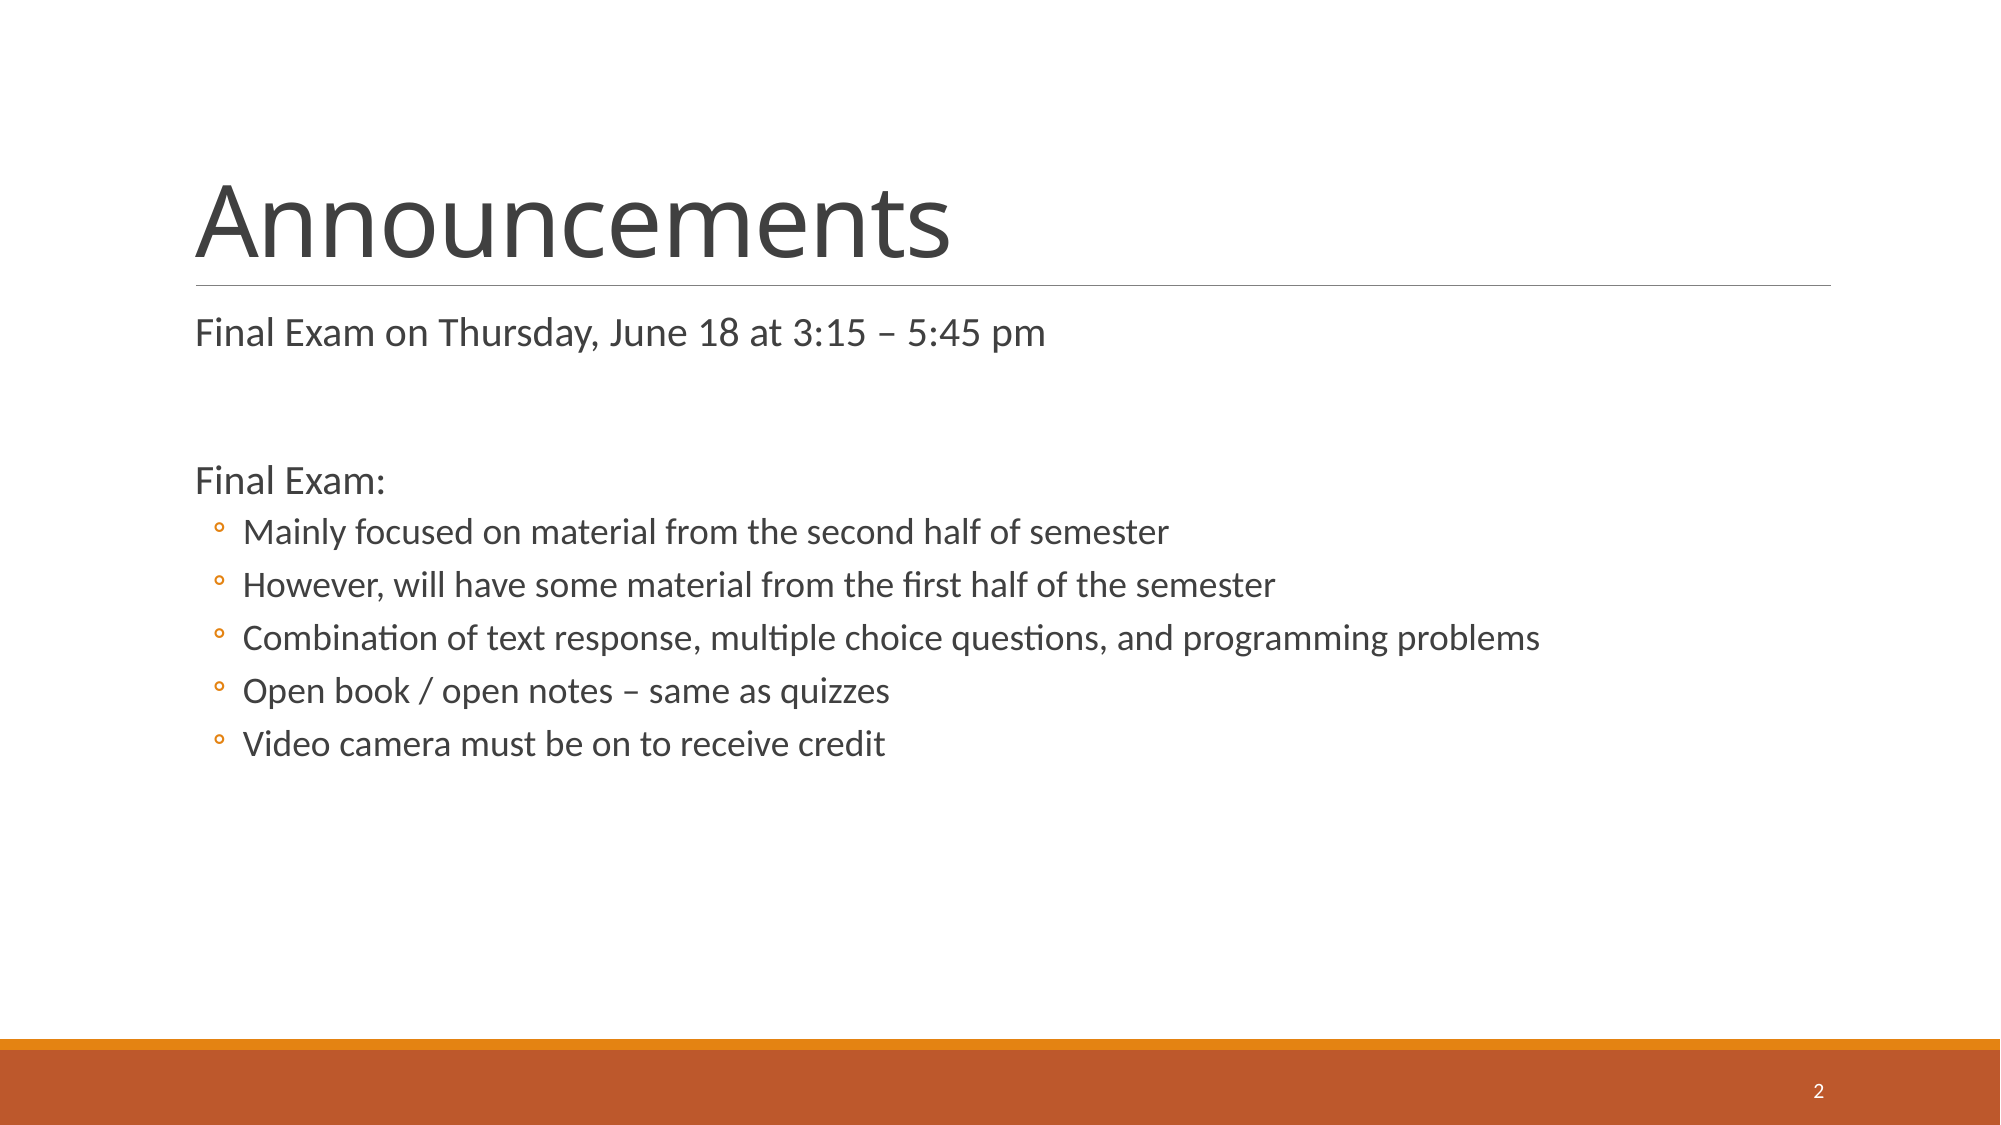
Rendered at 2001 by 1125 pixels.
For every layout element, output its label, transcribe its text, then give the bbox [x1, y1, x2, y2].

slide_number 2 [1624, 1059, 1840, 1120]
title Announcements [180, 47, 1830, 285]
list Final Exam on Thursday, June 18 at 3:15 – 5:45 pm Final Exam: Mainly focused on material from the second half of semester However, will have some material from the first half of the semester Combination of text response, multiple choice questions, and programming problems Open book / open notes – same as quizzes Video camera must be on to receive credit [180, 302, 1830, 963]
